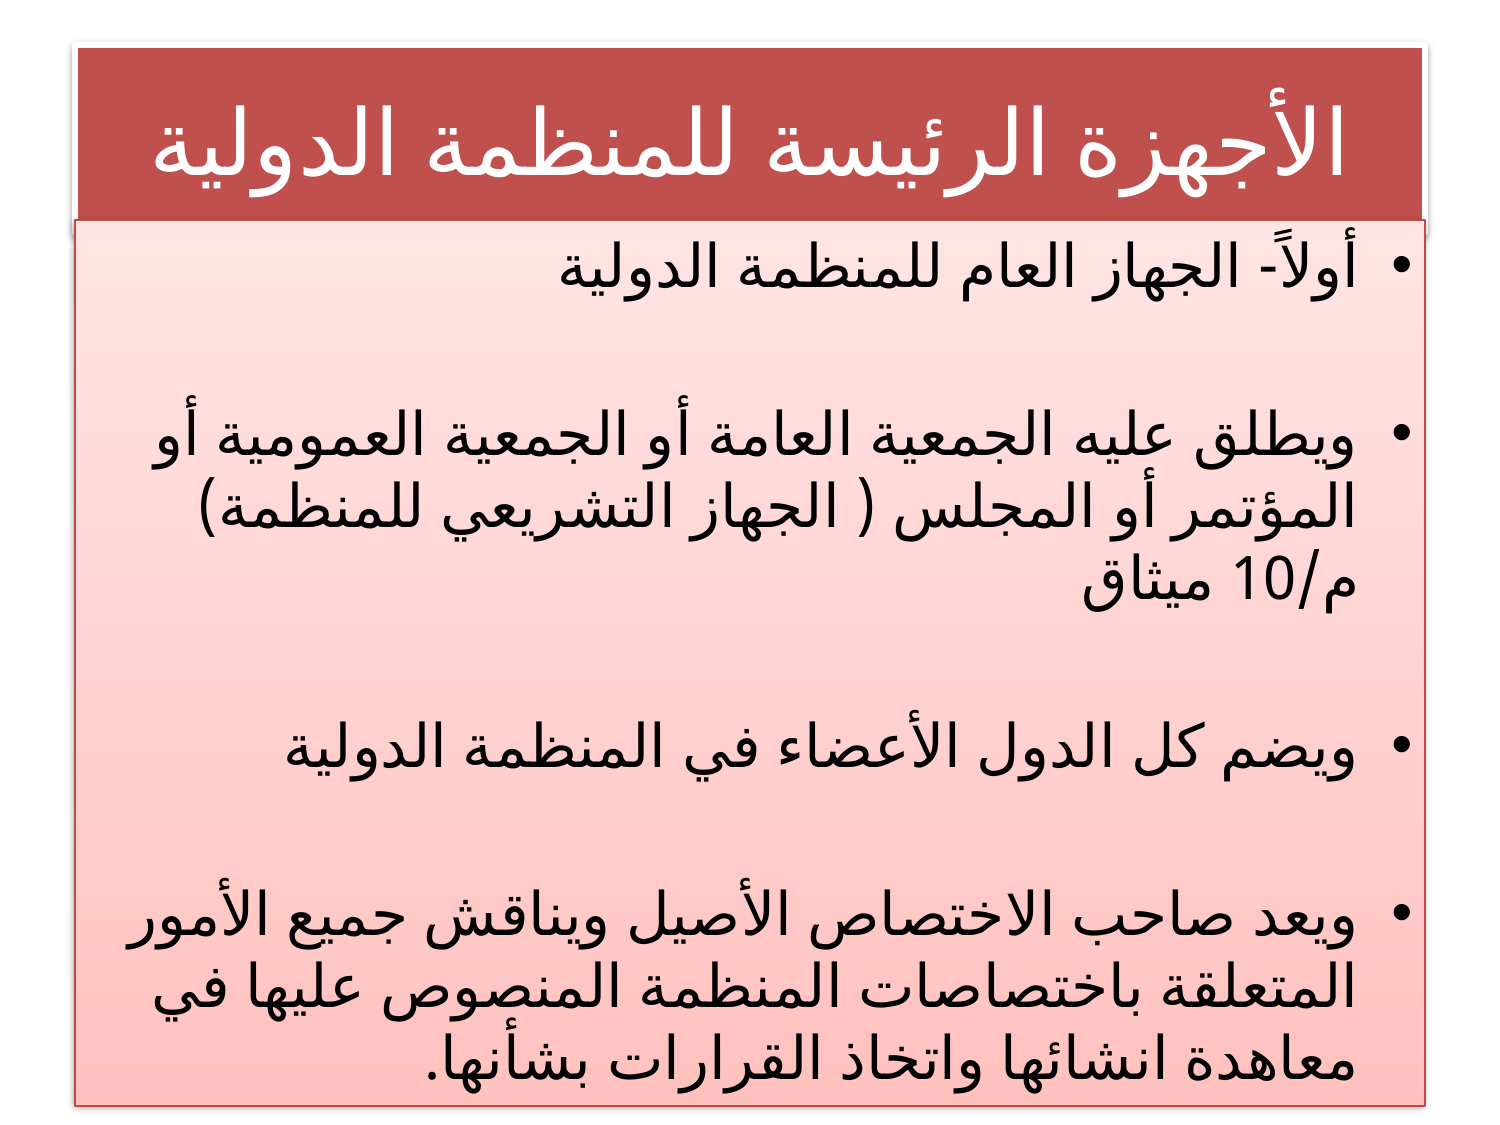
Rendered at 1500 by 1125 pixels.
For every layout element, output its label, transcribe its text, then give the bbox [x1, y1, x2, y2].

list أولاً- الجهاز العام للمنظمة الدولية ويطلق عليه الجمعية العامة أو الجمعية العمومية أو المؤتمر أو المجلس ( الجهاز التشريعي للمنظمة) م/10 ميثاق ويضم كل الدول الأعضاء في المنظمة الدولية ويعد صاحب الاختصاص الأصيل ويناقش جميع الأمور المتعلقة باختصاصات المنظمة المنصوص عليها في معاهدة انشائها واتخاذ القرارات بشأنها. [74, 219, 1426, 1107]
title الأجهزة الرئيسة للمنظمة الدولية [72, 42, 1428, 221]
